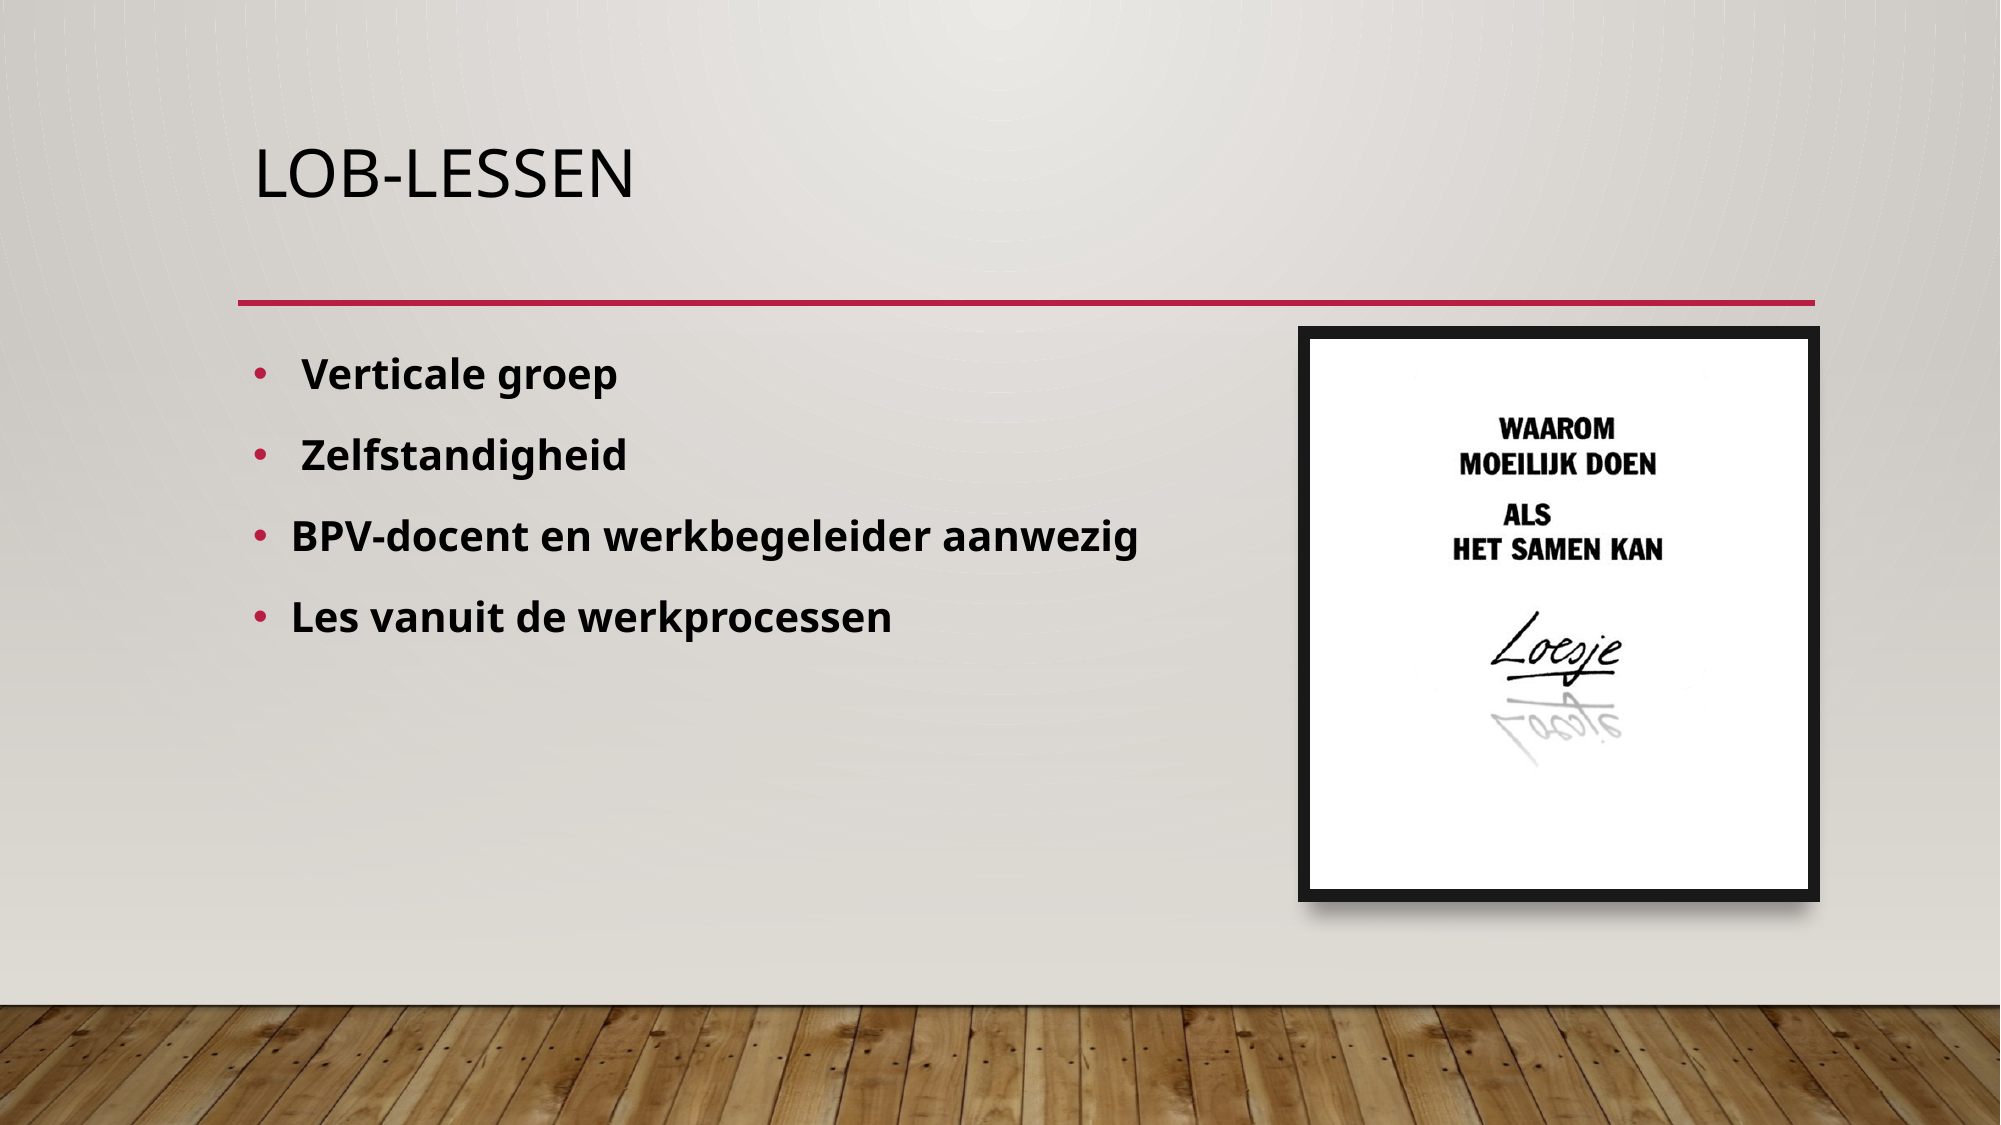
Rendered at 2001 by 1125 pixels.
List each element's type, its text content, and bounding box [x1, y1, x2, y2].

picture [0, 1005, 2000, 1125]
title LOB-lessen [238, 131, 1814, 305]
picture [1413, 356, 1707, 870]
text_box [1303, 329, 1815, 897]
list Verticale groep Zelfstandigheid BPV-docent en werkbegeleider aanwezig Les vanuit de werkprocessen [238, 330, 1223, 897]
